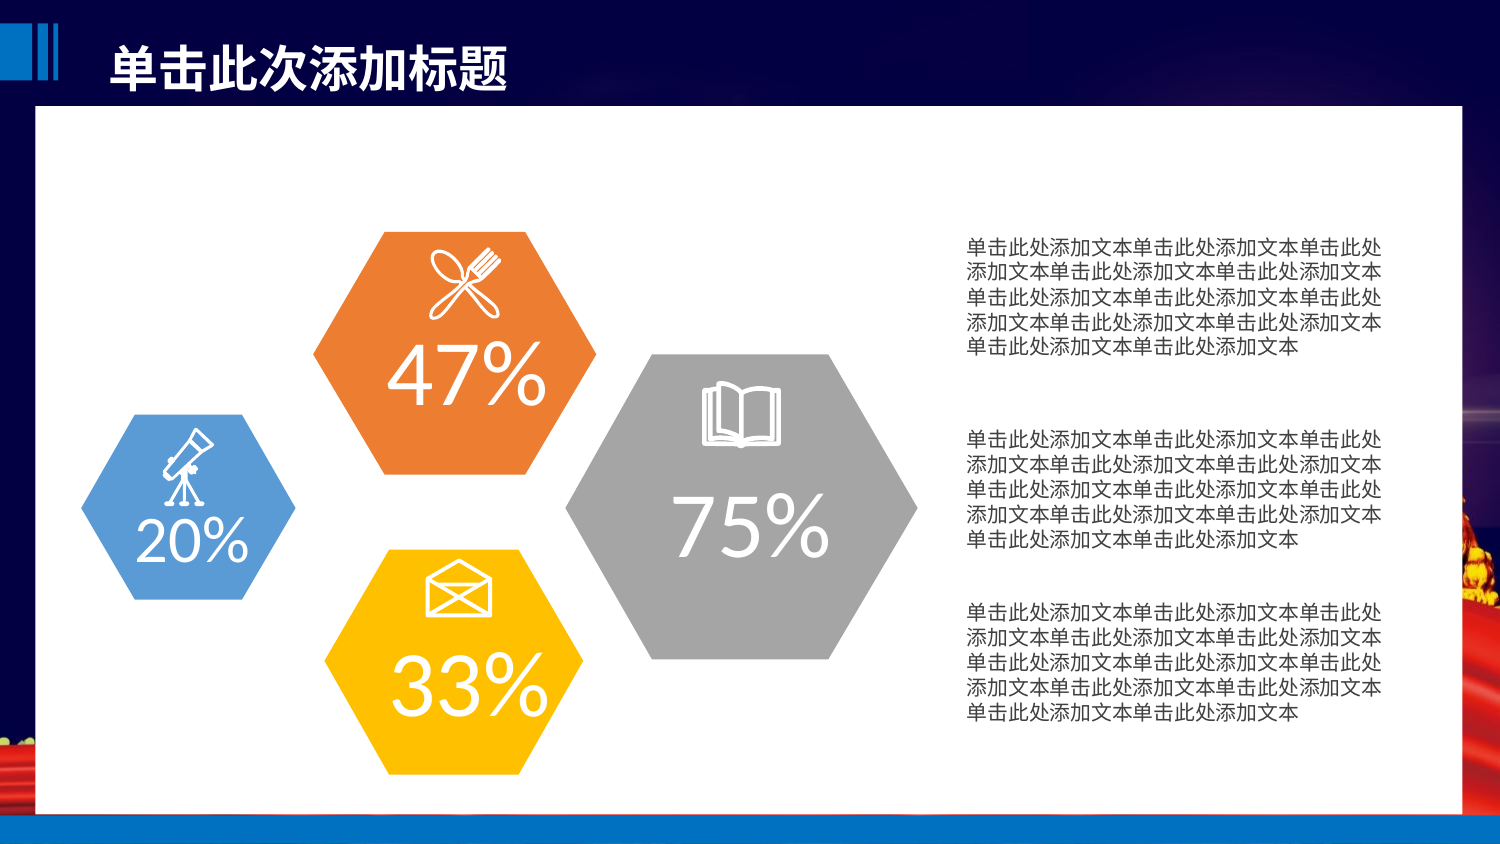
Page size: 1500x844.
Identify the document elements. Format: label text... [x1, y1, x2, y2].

text_box [53, 23, 59, 81]
text_box 单击此处添加文本单击此处添加文本单击此处添加文本单击此处添加文本单击此处添加文本单击此处添加文本单击此处添加文本单击此处添加文本单击此处添加文本单击此处添加文本单击此处添加文本单击此处添加文本 [955, 594, 1413, 746]
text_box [565, 354, 918, 660]
text_box [0, 815, 1500, 844]
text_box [313, 231, 597, 475]
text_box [81, 414, 296, 600]
text_box 单击此处添加文本单击此处添加文本单击此处添加文本单击此处添加文本单击此处添加文本单击此处添加文本单击此处添加文本单击此处添加文本单击此处添加文本单击此处添加文本单击此处添加文本单击此处添加文本 [955, 228, 1413, 380]
text_box [0, 23, 33, 81]
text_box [324, 549, 584, 775]
text_box [37, 23, 48, 81]
text_box 单击此处添加文本单击此处添加文本单击此处添加文本单击此处添加文本单击此处添加文本单击此处添加文本单击此处添加文本单击此处添加文本单击此处添加文本单击此处添加文本单击此处添加文本单击此处添加文本 [955, 420, 1413, 572]
text_box [67, 24, 393, 82]
picture [0, 0, 1500, 815]
